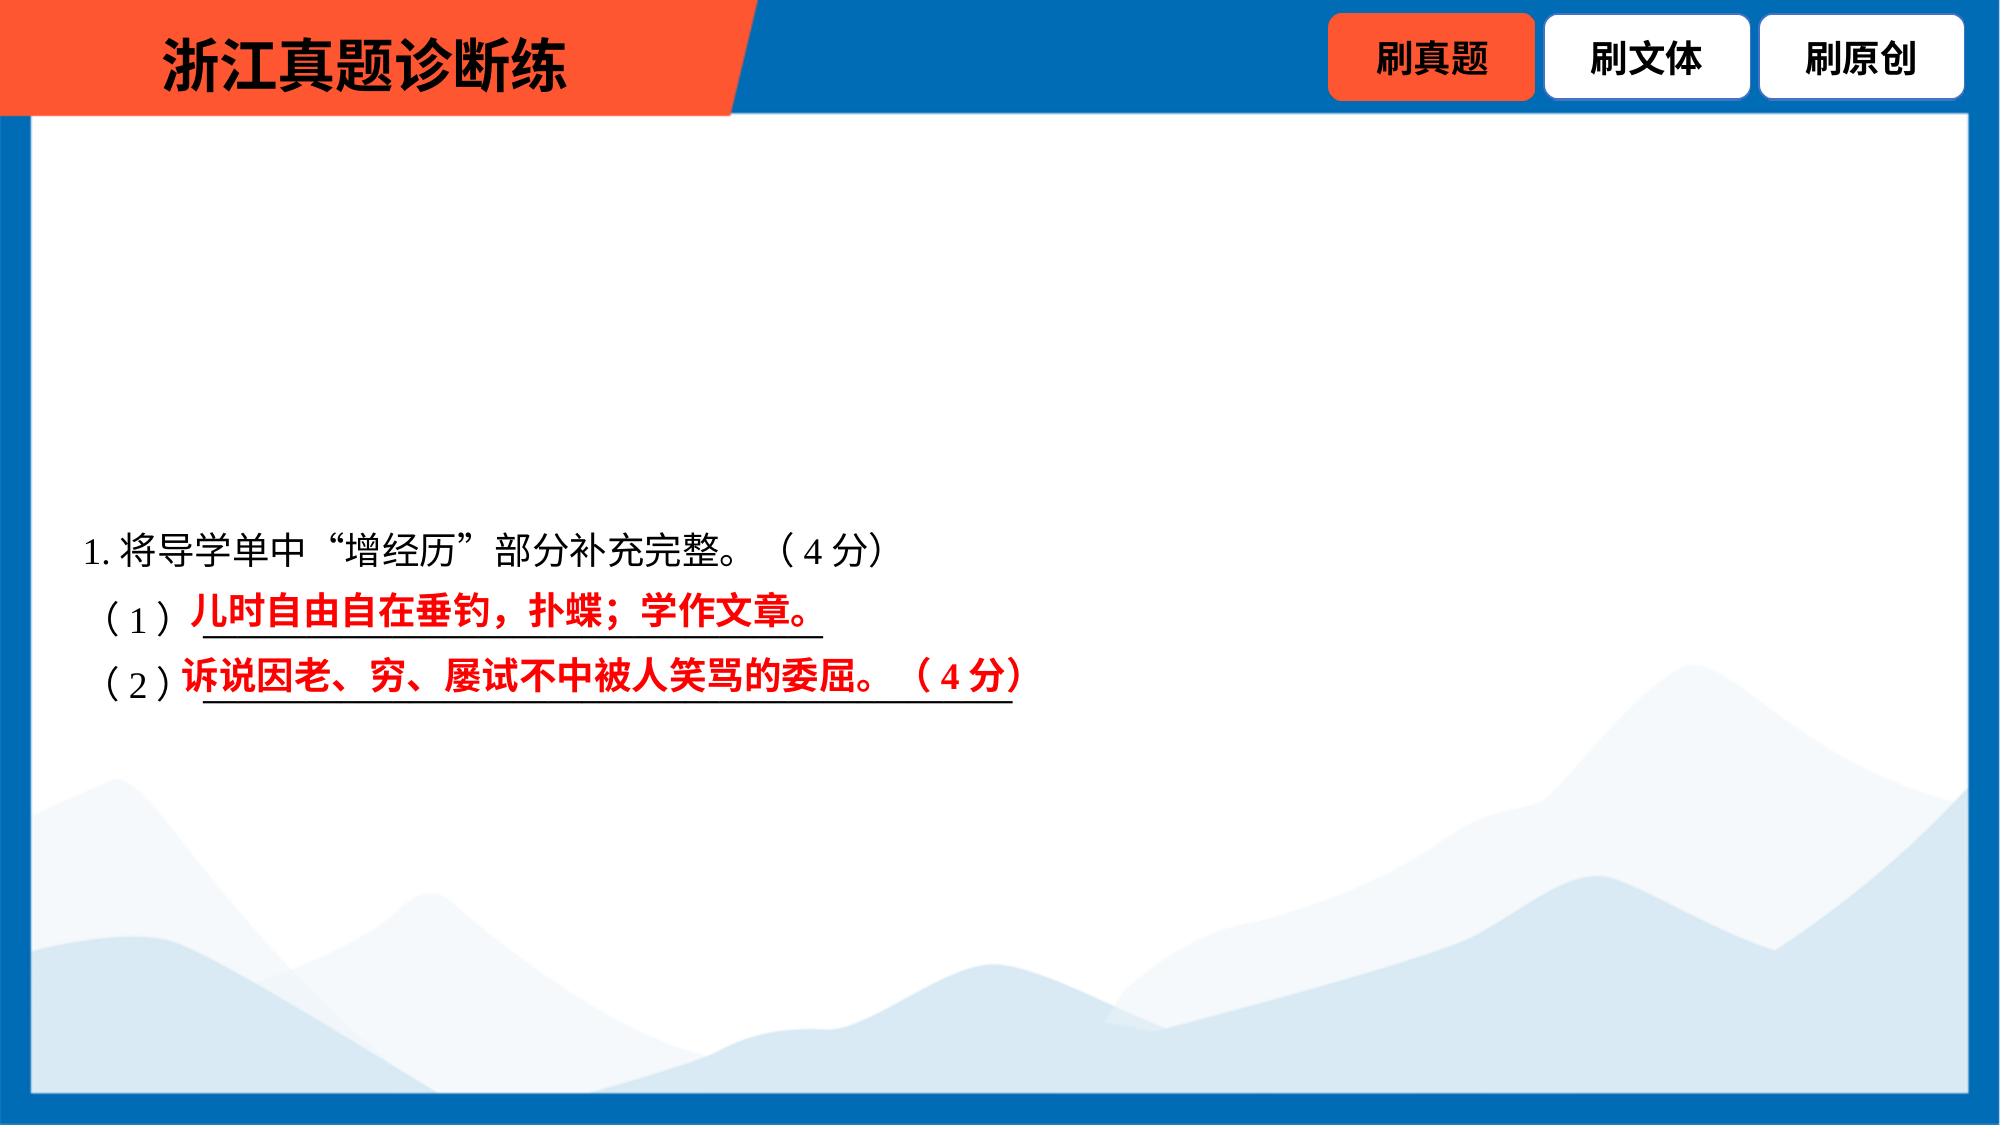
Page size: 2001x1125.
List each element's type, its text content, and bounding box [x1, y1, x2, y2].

picture [0, 0, 2000, 1125]
text_box 儿时自由自在垂钓，扑蝶；学作文章。 [177, 567, 842, 626]
text_box 诉说因老、穷、屡试不中被人笑骂的委屈。（4分） [177, 632, 1049, 691]
text_box 1.将导学单中“增经历”部分补充完整。（4分） （1）____________________________________ （2）_______________________________________________ [82, 503, 1917, 699]
